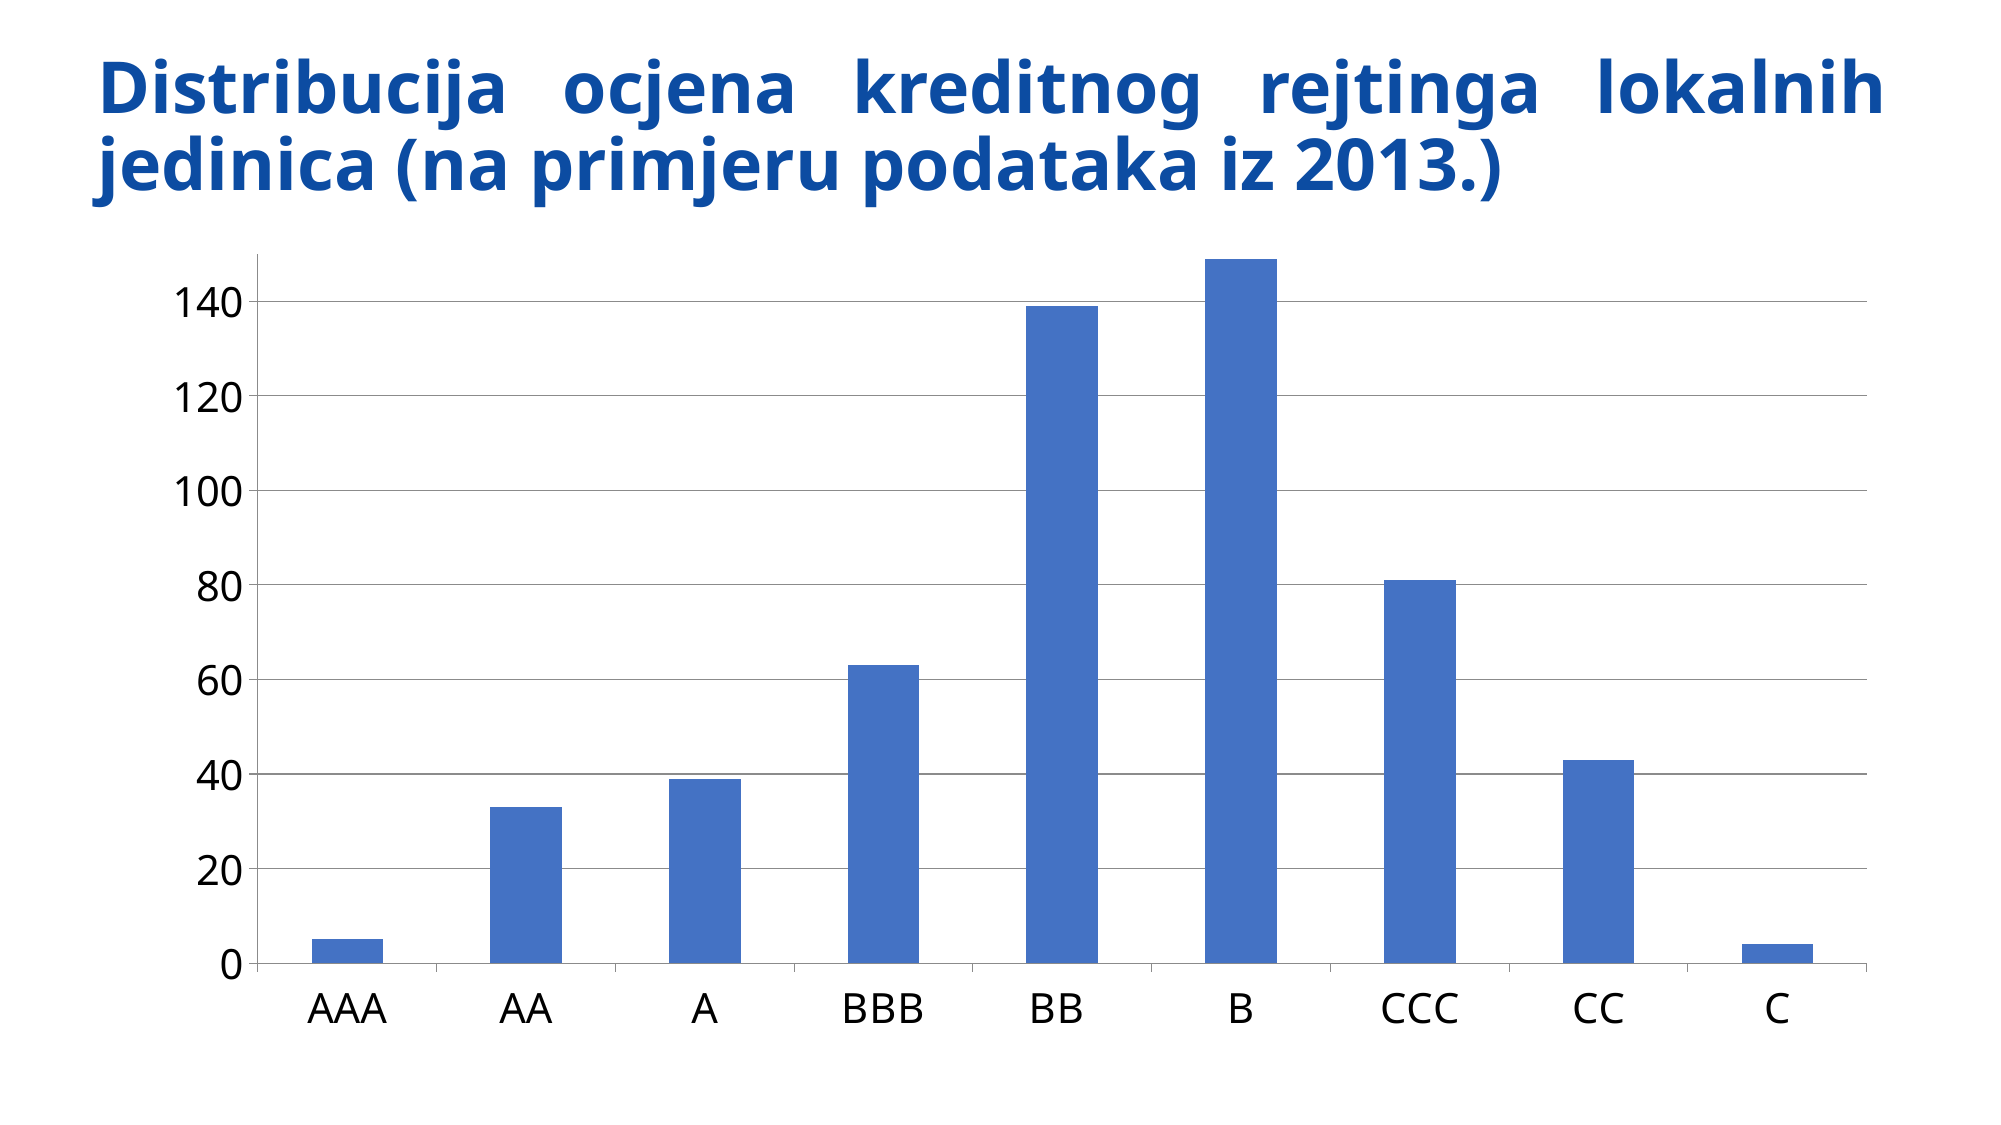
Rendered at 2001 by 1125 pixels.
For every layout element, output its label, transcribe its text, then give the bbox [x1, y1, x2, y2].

title Distribucija ocjena kreditnog rejtinga lokalnih jedinica (na primjeru podataka iz 2013.) [82, 20, 1902, 238]
chart [137, 237, 1902, 1053]
